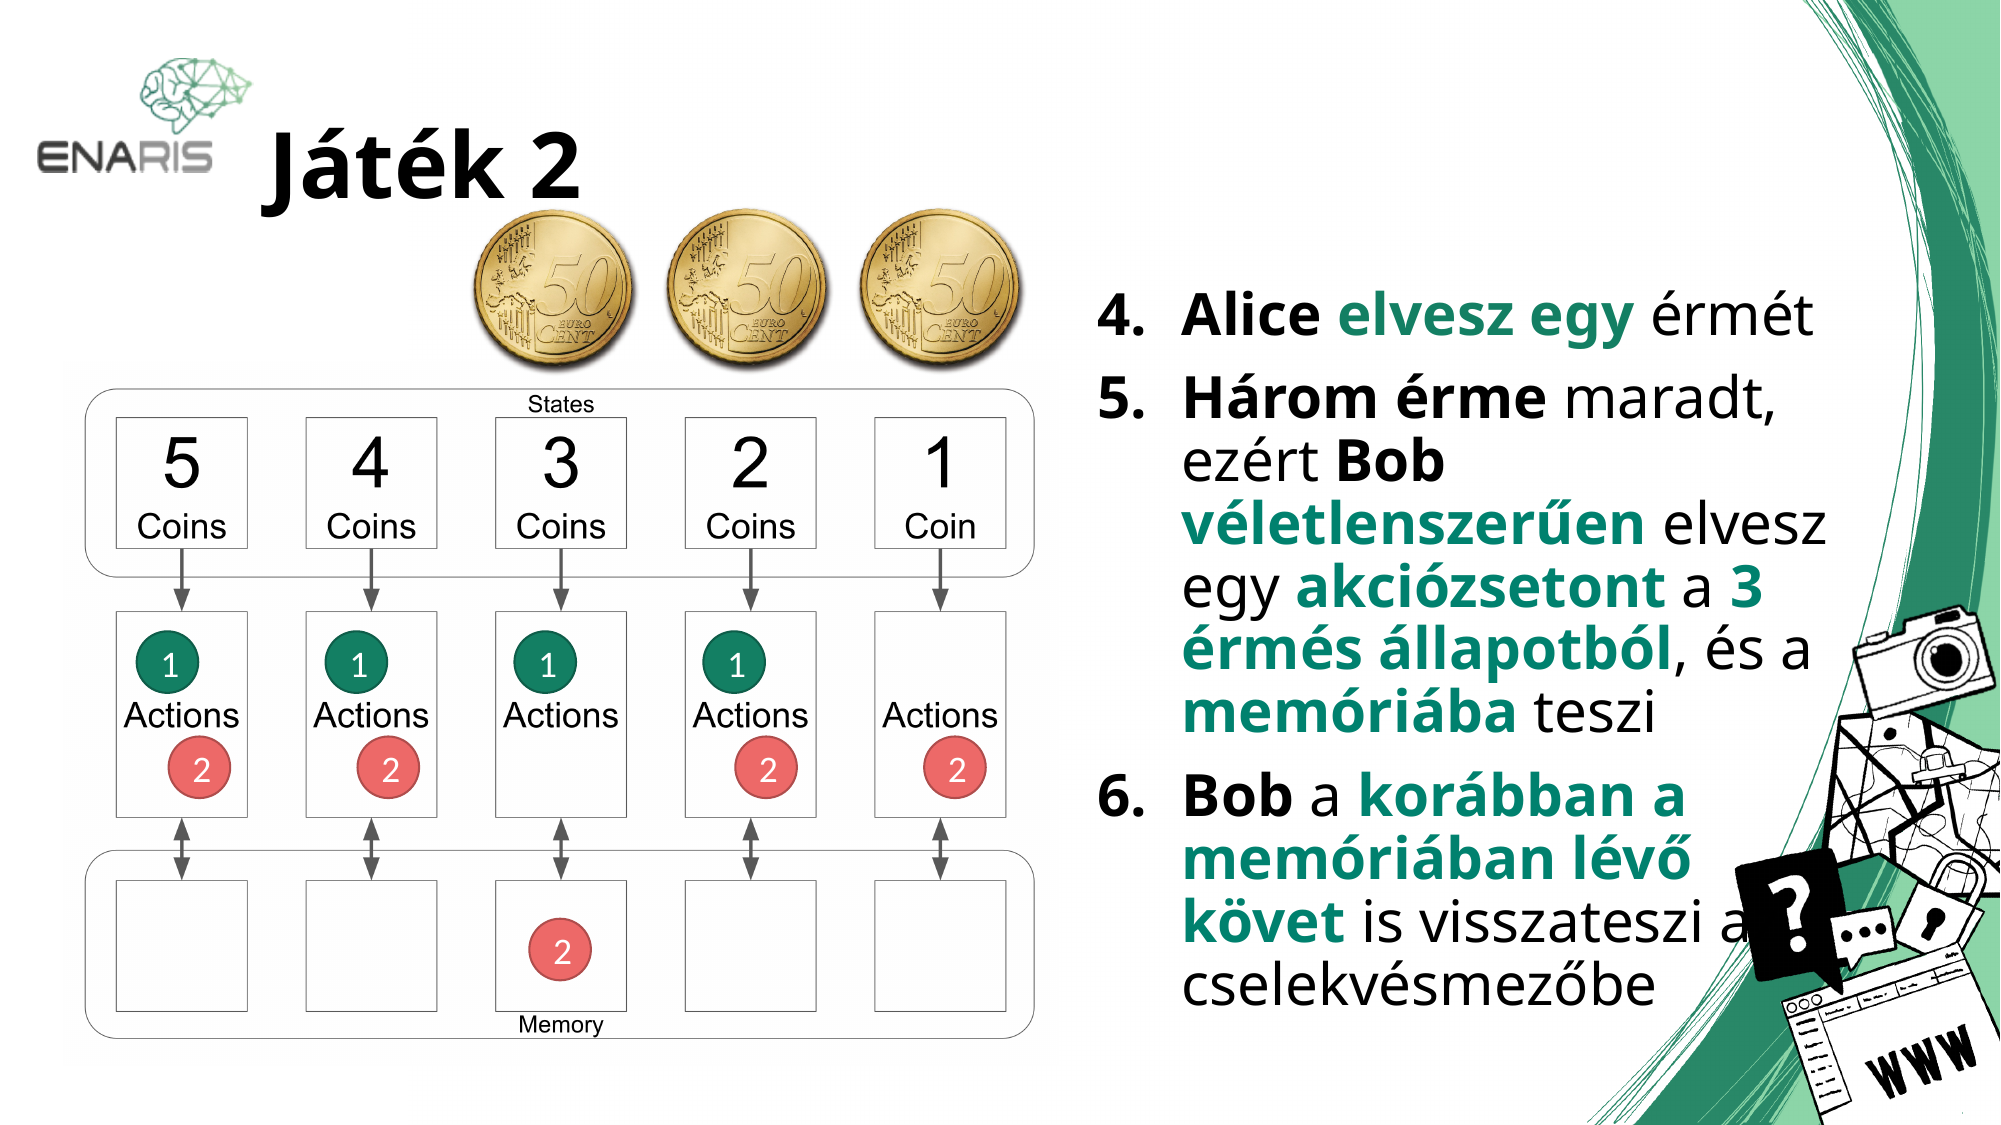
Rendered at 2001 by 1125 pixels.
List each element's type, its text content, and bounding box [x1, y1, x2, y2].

picture [37, 58, 254, 173]
text_box Alice elvesz egy érmét Három érme maradt, ezért Bob véletlenszerűen elvesz egy akciózsetont a 3 érmés állapotból, és a memóriába teszi Bob a korábban a memóriában lévő követ is visszateszi az cselekvésmezőbe [1082, 277, 1869, 1116]
title Játék 2 [253, 59, 1863, 278]
picture [408, 0, 2000, 1125]
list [63, 361, 1059, 1066]
